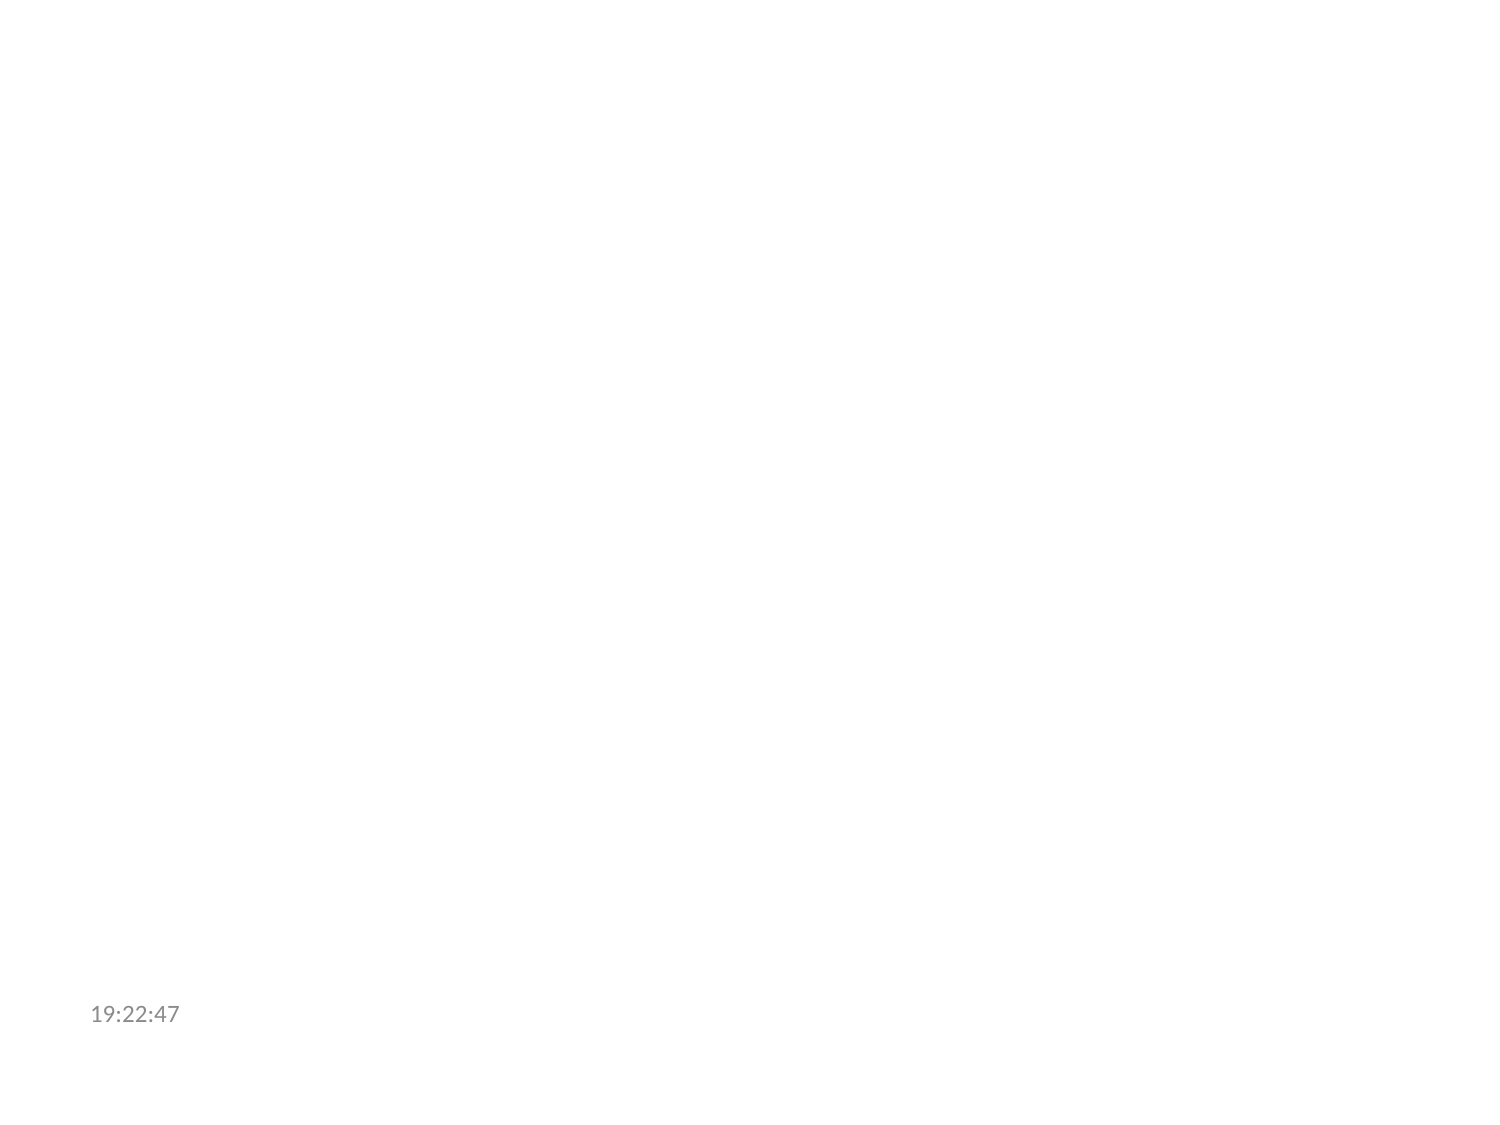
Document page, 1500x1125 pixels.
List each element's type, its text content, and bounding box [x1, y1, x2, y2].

text_box 15:35:09 [75, 982, 425, 1043]
